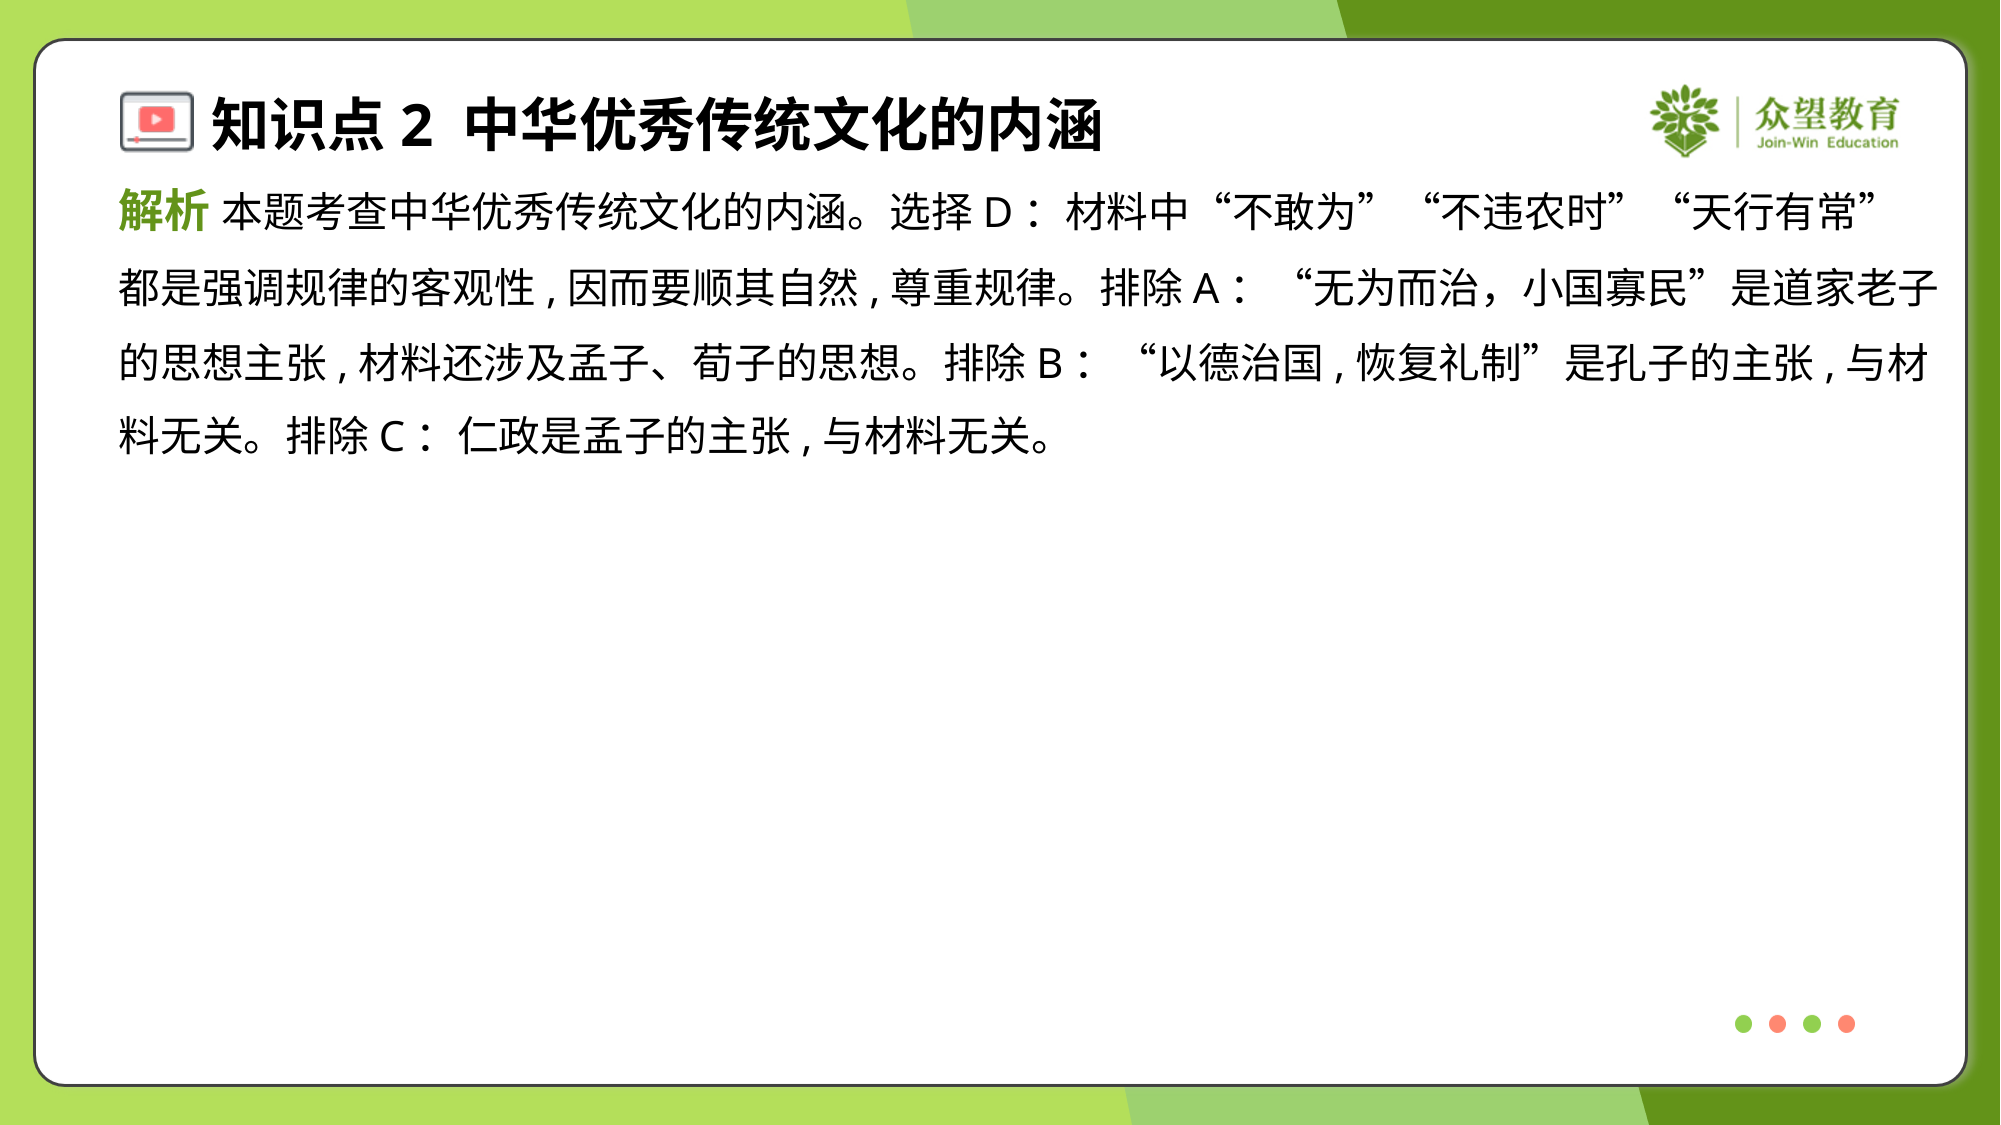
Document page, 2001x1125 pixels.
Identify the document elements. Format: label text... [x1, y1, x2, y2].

picture [0, 0, 2000, 1125]
text_box 解析 本题考查中华优秀传统文化的内涵。选择D：材料中“不敢为”“不违农时”“天行有常” 都是强调规律的客观性,因而要顺其自然,尊重规律。排除A：“无为而治，小国寡民”是道家老子 的思想主张,材料还涉及孟子、荀子的思想。排除B：“以德治国,恢复礼制”是孔子的主张,与材 料无关。排除C：仁政是孟子的主张,与材料无关。 [118, 159, 1883, 452]
